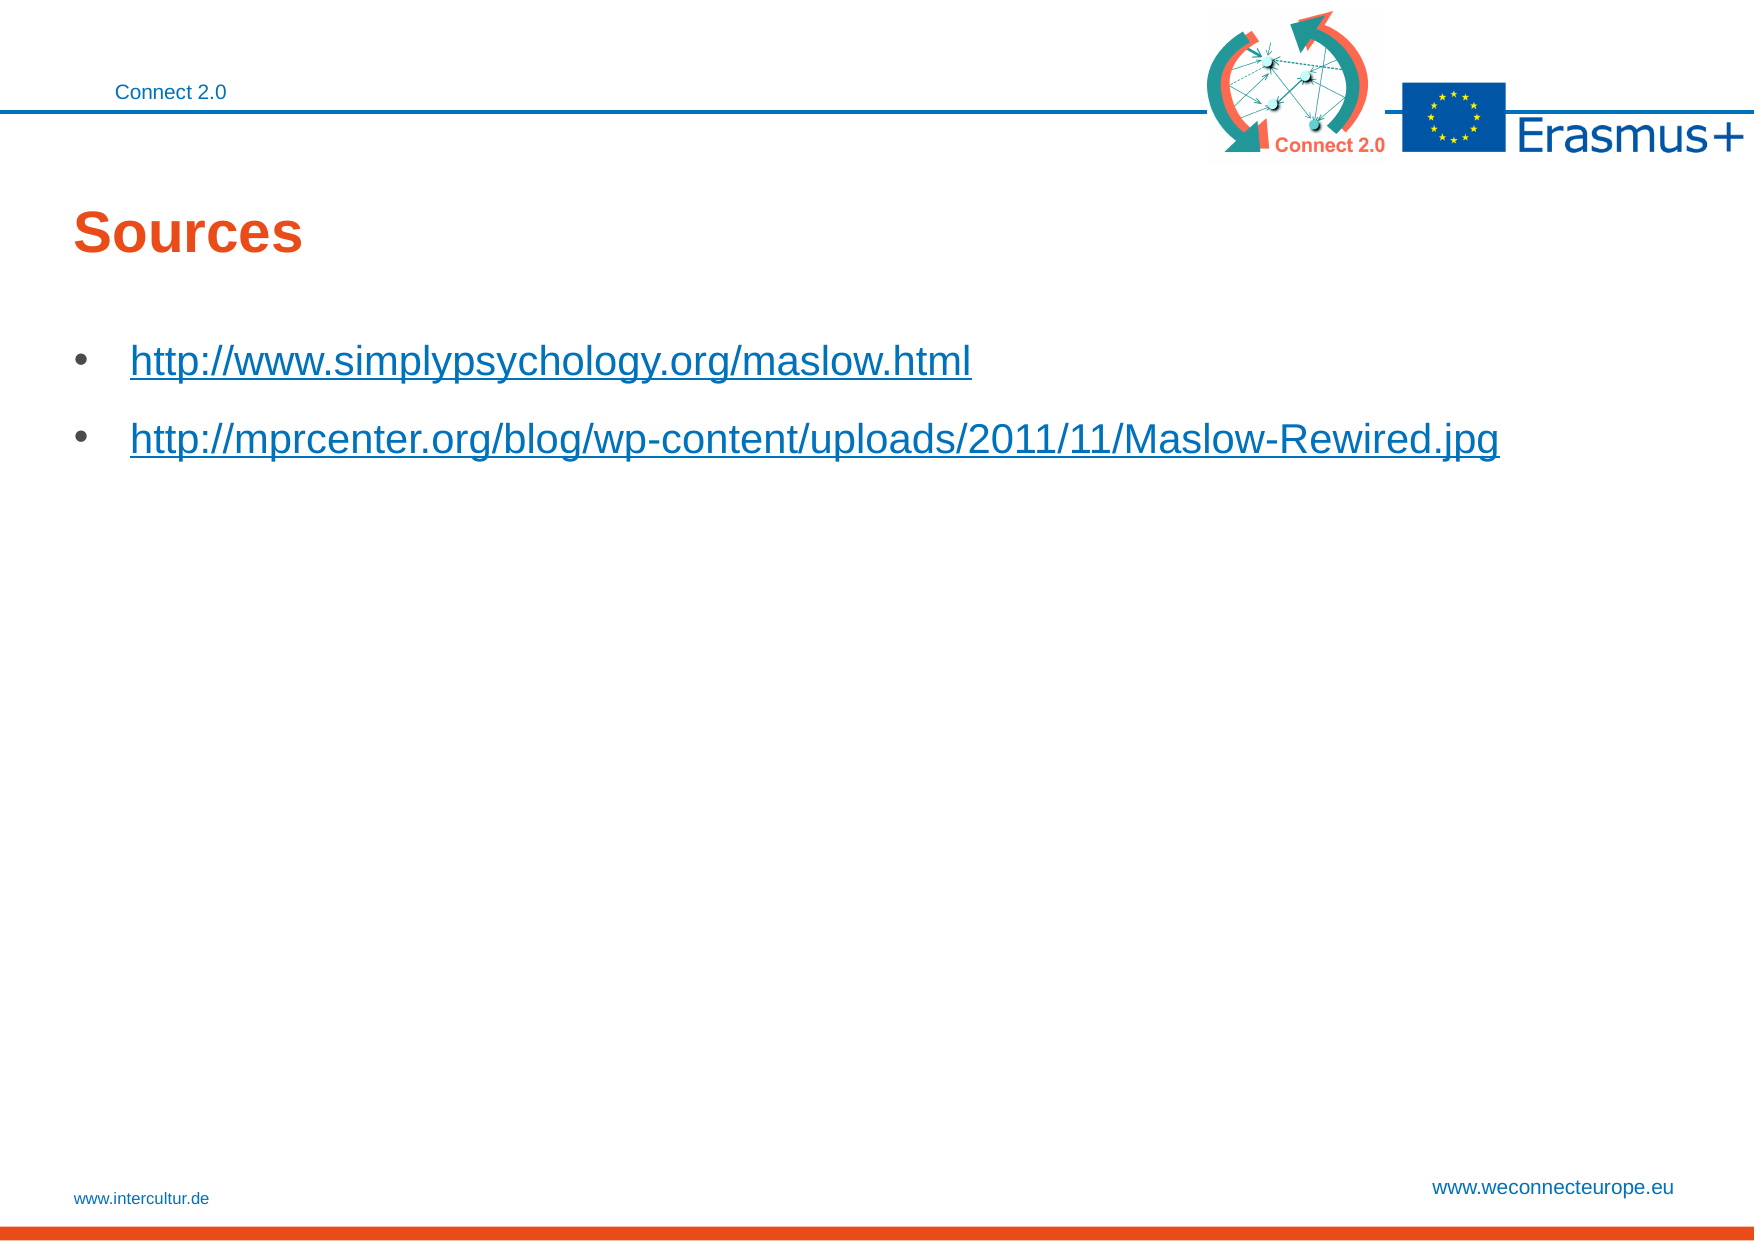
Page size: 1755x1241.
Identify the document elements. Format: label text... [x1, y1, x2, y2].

list http://www.simplypsychology.org/maslow.html http://mprcenter.org/blog/wp-content/uploads/2011/11/Maslow-Rewired.jpg [73, 318, 1681, 1164]
picture [1207, 11, 1755, 172]
title Sources [73, 193, 1681, 302]
footer Connect 2.0 [114, 70, 1084, 104]
